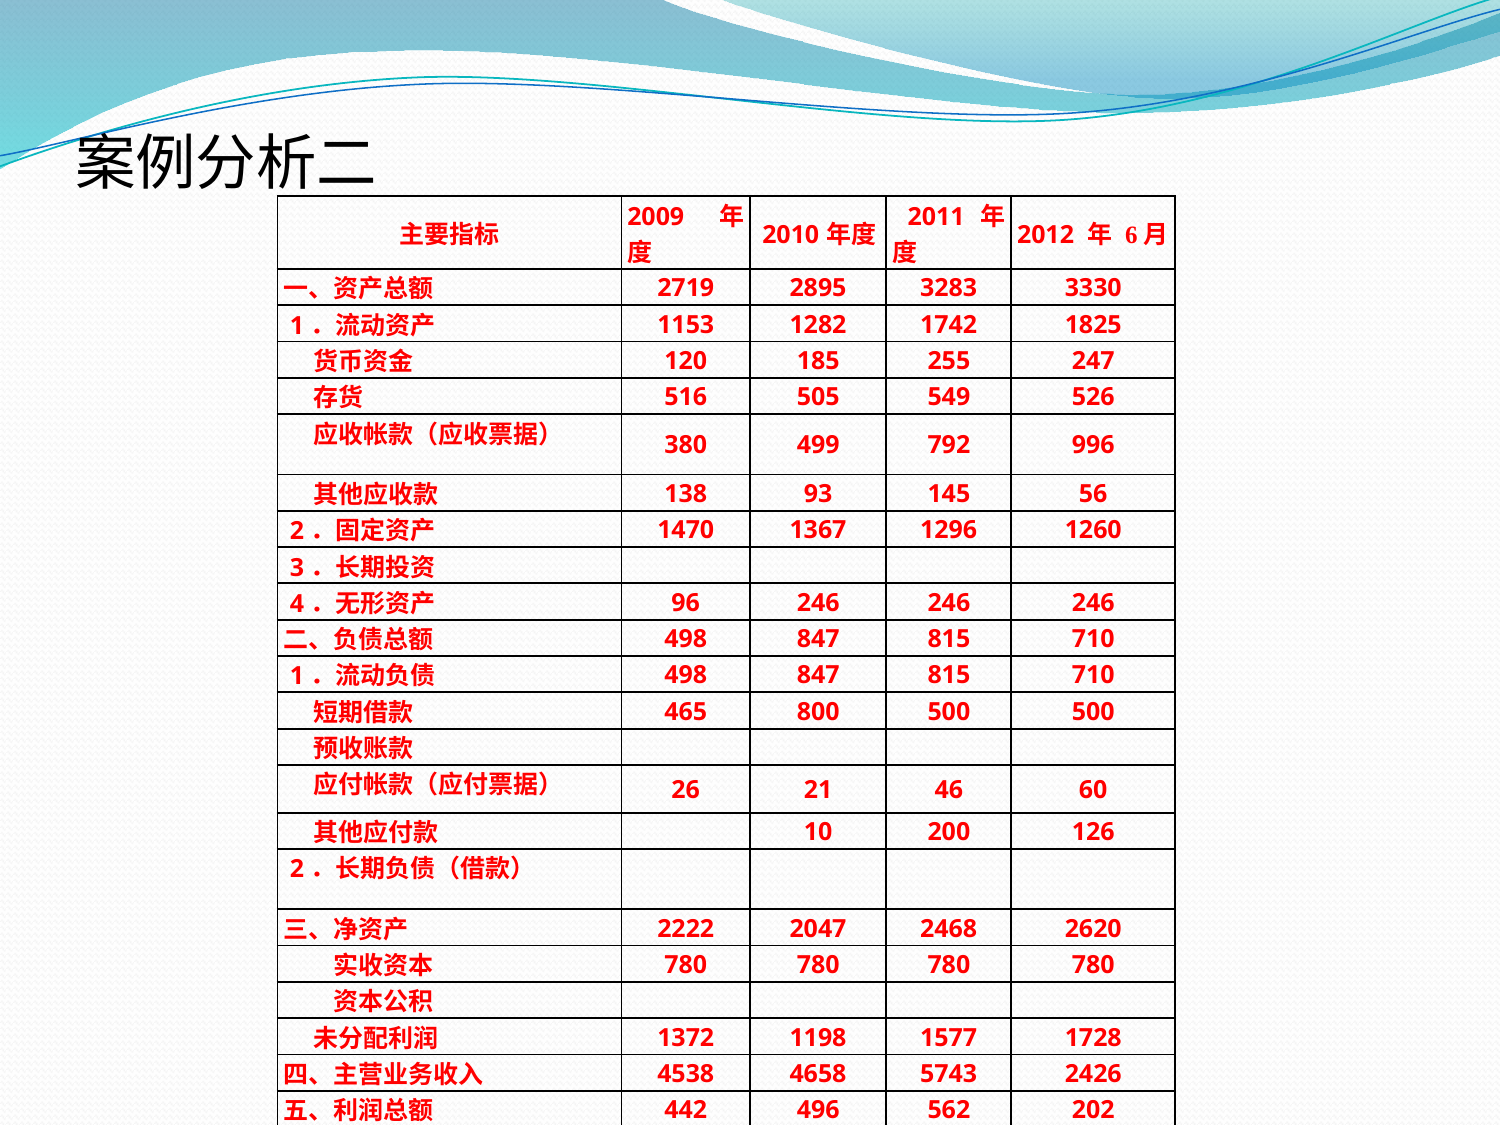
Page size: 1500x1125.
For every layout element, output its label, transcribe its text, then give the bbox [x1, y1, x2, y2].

table_cell 120 [622, 342, 749, 377]
table_cell 五、利润总额 [278, 1092, 621, 1125]
table_cell 1825 [1012, 306, 1174, 341]
table_header 主要指标 [278, 197, 621, 268]
table_cell 3．长期投资 [278, 548, 621, 582]
table_cell 93 [751, 475, 885, 510]
table_cell 96 [622, 584, 749, 619]
table_cell 2．长期负债（借款） [278, 850, 621, 908]
table_cell 380 [622, 415, 749, 474]
table_cell 2719 [622, 270, 749, 304]
table_cell [622, 983, 749, 1017]
table_cell 1577 [887, 1019, 1010, 1054]
table_cell 4538 [622, 1055, 749, 1090]
table_cell 138 [622, 475, 749, 510]
table_cell 1296 [887, 512, 1010, 546]
table_header 2012 年 6月 [1012, 197, 1174, 268]
table_cell [622, 548, 749, 582]
table_cell 516 [622, 379, 749, 413]
table_cell 资本公积 [278, 983, 621, 1017]
table_cell 其他应付款 [278, 814, 621, 848]
table_cell 1．流动资产 [278, 306, 621, 341]
table_cell 2．固定资产 [278, 512, 621, 546]
table_cell 815 [887, 621, 1010, 655]
table_cell 498 [622, 657, 749, 691]
table_cell 500 [887, 693, 1010, 728]
table_cell 56 [1012, 475, 1174, 510]
table_cell 三、净资产 [278, 910, 621, 945]
table_cell [622, 730, 749, 764]
table_cell 780 [751, 946, 885, 981]
table_cell 短期借款 [278, 693, 621, 728]
table_cell [751, 730, 885, 764]
table_cell [887, 548, 1010, 582]
table_cell 847 [751, 621, 885, 655]
table_header 2011年度 [887, 197, 1010, 268]
table_cell 10 [751, 814, 885, 848]
table_cell [622, 814, 749, 848]
table_cell 2426 [1012, 1055, 1174, 1090]
table_cell 500 [1012, 693, 1174, 728]
table_cell 185 [751, 342, 885, 377]
table_cell 应付帐款（应付票据） [278, 766, 621, 812]
table_cell 780 [622, 946, 749, 981]
table_cell 5743 [887, 1055, 1010, 1090]
table_cell 246 [751, 584, 885, 619]
table_cell 126 [1012, 814, 1174, 848]
table_cell 246 [887, 584, 1010, 619]
table_cell 780 [887, 946, 1010, 981]
title 案例分析二 [75, 115, 1425, 197]
table_cell 562 [887, 1092, 1010, 1125]
table_cell 202 [1012, 1092, 1174, 1125]
table_cell 996 [1012, 415, 1174, 474]
table_cell 3330 [1012, 270, 1174, 304]
table_cell 一、资产总额 [278, 270, 621, 304]
table_cell [751, 983, 885, 1017]
table_cell 200 [887, 814, 1010, 848]
table_cell 未分配利润 [278, 1019, 621, 1054]
table_cell [1012, 983, 1174, 1017]
table_cell 442 [622, 1092, 749, 1125]
table_cell 1372 [622, 1019, 749, 1054]
table_cell 526 [1012, 379, 1174, 413]
table_cell 四、主营业务收入 [278, 1055, 621, 1090]
table_cell 549 [887, 379, 1010, 413]
table_header 2009 年度 [622, 197, 749, 268]
table_cell [1012, 730, 1174, 764]
table_cell 815 [887, 657, 1010, 691]
table_header 2010年度 [751, 197, 885, 268]
table_cell [887, 983, 1010, 1017]
table_cell 780 [1012, 946, 1174, 981]
table_cell [887, 730, 1010, 764]
table_cell 2222 [622, 910, 749, 945]
table_cell 2047 [751, 910, 885, 945]
table_cell 1742 [887, 306, 1010, 341]
table_cell 4658 [751, 1055, 885, 1090]
table_cell [887, 850, 1010, 908]
table_cell 21 [751, 766, 885, 812]
table_cell 505 [751, 379, 885, 413]
table_cell 1470 [622, 512, 749, 546]
table_cell 792 [887, 415, 1010, 474]
table_cell 710 [1012, 657, 1174, 691]
table_cell 预收账款 [278, 730, 621, 764]
table_cell 存货 [278, 379, 621, 413]
table_cell 2620 [1012, 910, 1174, 945]
table_cell [1012, 850, 1174, 908]
table_cell 1367 [751, 512, 885, 546]
table_cell 26 [622, 766, 749, 812]
table_cell 496 [751, 1092, 885, 1125]
table_cell [1012, 548, 1174, 582]
table_cell 二、负债总额 [278, 621, 621, 655]
table_cell 46 [887, 766, 1010, 812]
table_cell 3283 [887, 270, 1010, 304]
table_cell [622, 850, 749, 908]
table_cell 60 [1012, 766, 1174, 812]
table_cell 800 [751, 693, 885, 728]
table_cell 255 [887, 342, 1010, 377]
table_cell 498 [622, 621, 749, 655]
table_cell 247 [1012, 342, 1174, 377]
table_cell 1282 [751, 306, 885, 341]
table_cell 499 [751, 415, 885, 474]
table_cell 4．无形资产 [278, 584, 621, 619]
table_cell 其他应收款 [278, 475, 621, 510]
table_cell 145 [887, 475, 1010, 510]
table_cell 465 [622, 693, 749, 728]
table_cell [751, 850, 885, 908]
table_cell 847 [751, 657, 885, 691]
table_cell 246 [1012, 584, 1174, 619]
table_cell [751, 548, 885, 582]
table_cell 1728 [1012, 1019, 1174, 1054]
table_cell 应收帐款（应收票据） [278, 415, 621, 474]
table_cell 2895 [751, 270, 885, 304]
table_cell 710 [1012, 621, 1174, 655]
table_cell 1198 [751, 1019, 885, 1054]
table_cell 货币资金 [278, 342, 621, 377]
table_cell 1．流动负债 [278, 657, 621, 691]
table_cell 1153 [622, 306, 749, 341]
table_cell 2468 [887, 910, 1010, 945]
table_cell 实收资本 [278, 946, 621, 981]
table_cell 1260 [1012, 512, 1174, 546]
